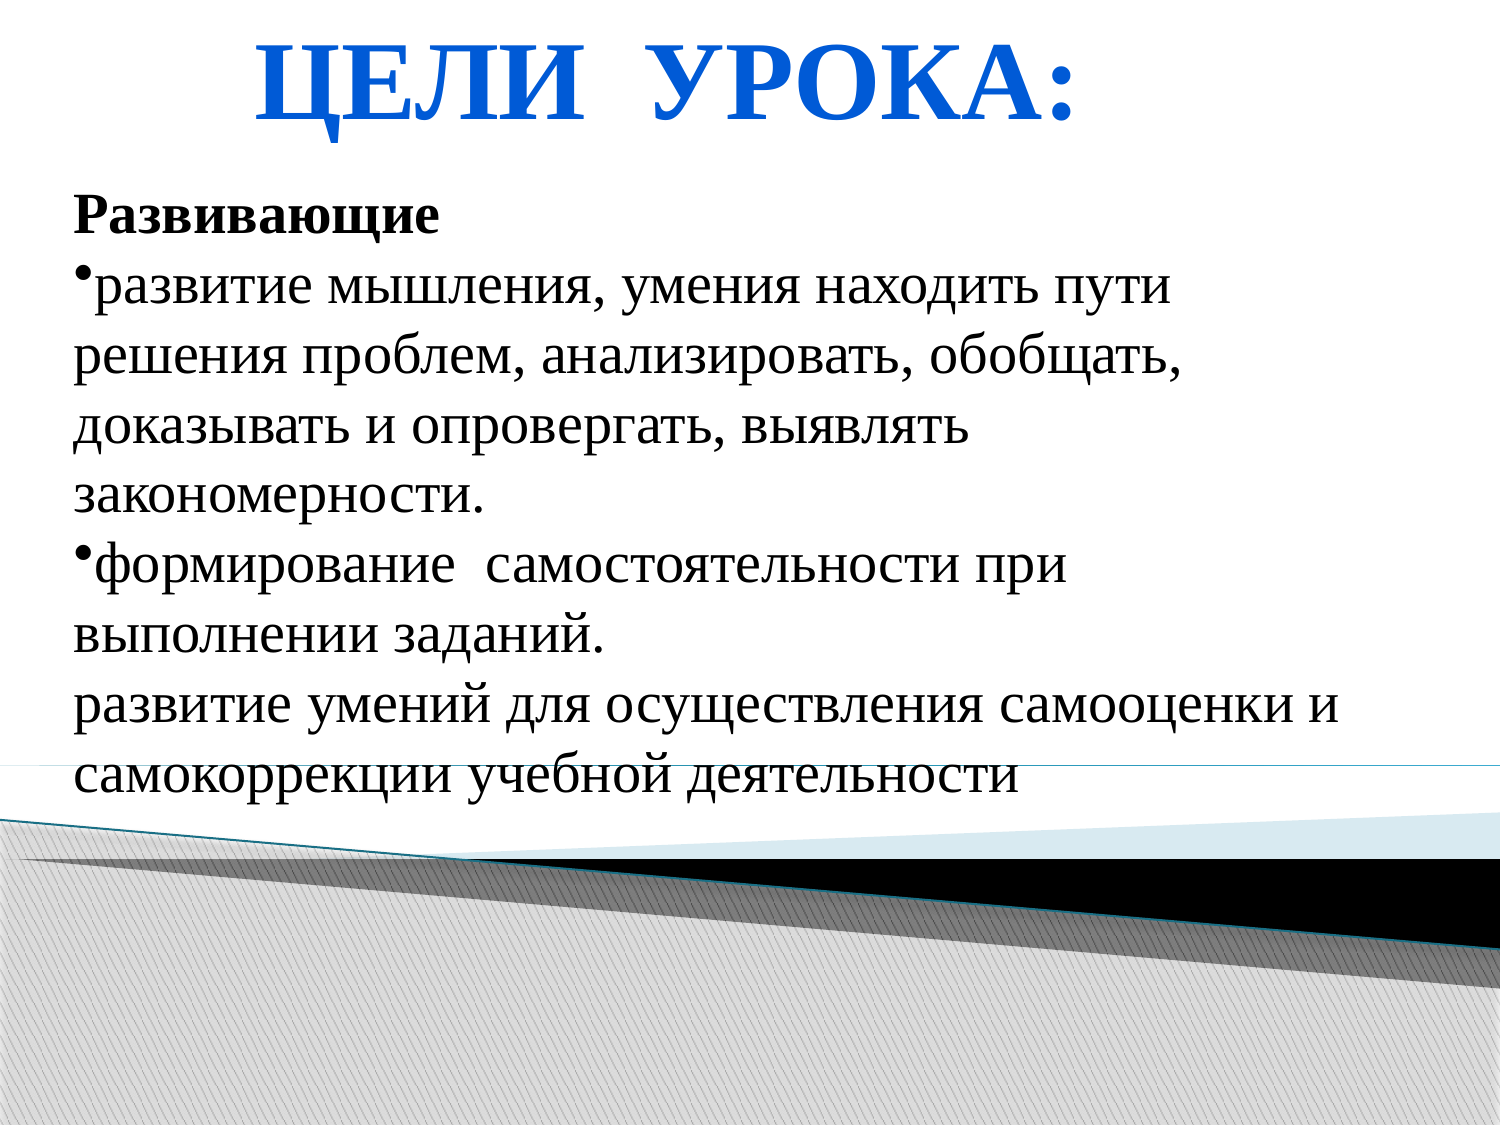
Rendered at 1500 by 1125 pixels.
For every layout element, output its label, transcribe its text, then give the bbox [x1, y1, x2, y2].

text_box Развивающие развитие мышления, умения находить пути решения проблем, анализировать, обобщать, доказывать и опровергать, выявлять закономерности. формирование самостоятельности при выполнении заданий. развитие умений для осуществления самооценки и самокоррекции учебной деятельности [58, 167, 1360, 812]
picture [5, 859, 1500, 989]
text_box Цели урока: [222, 0, 1114, 150]
